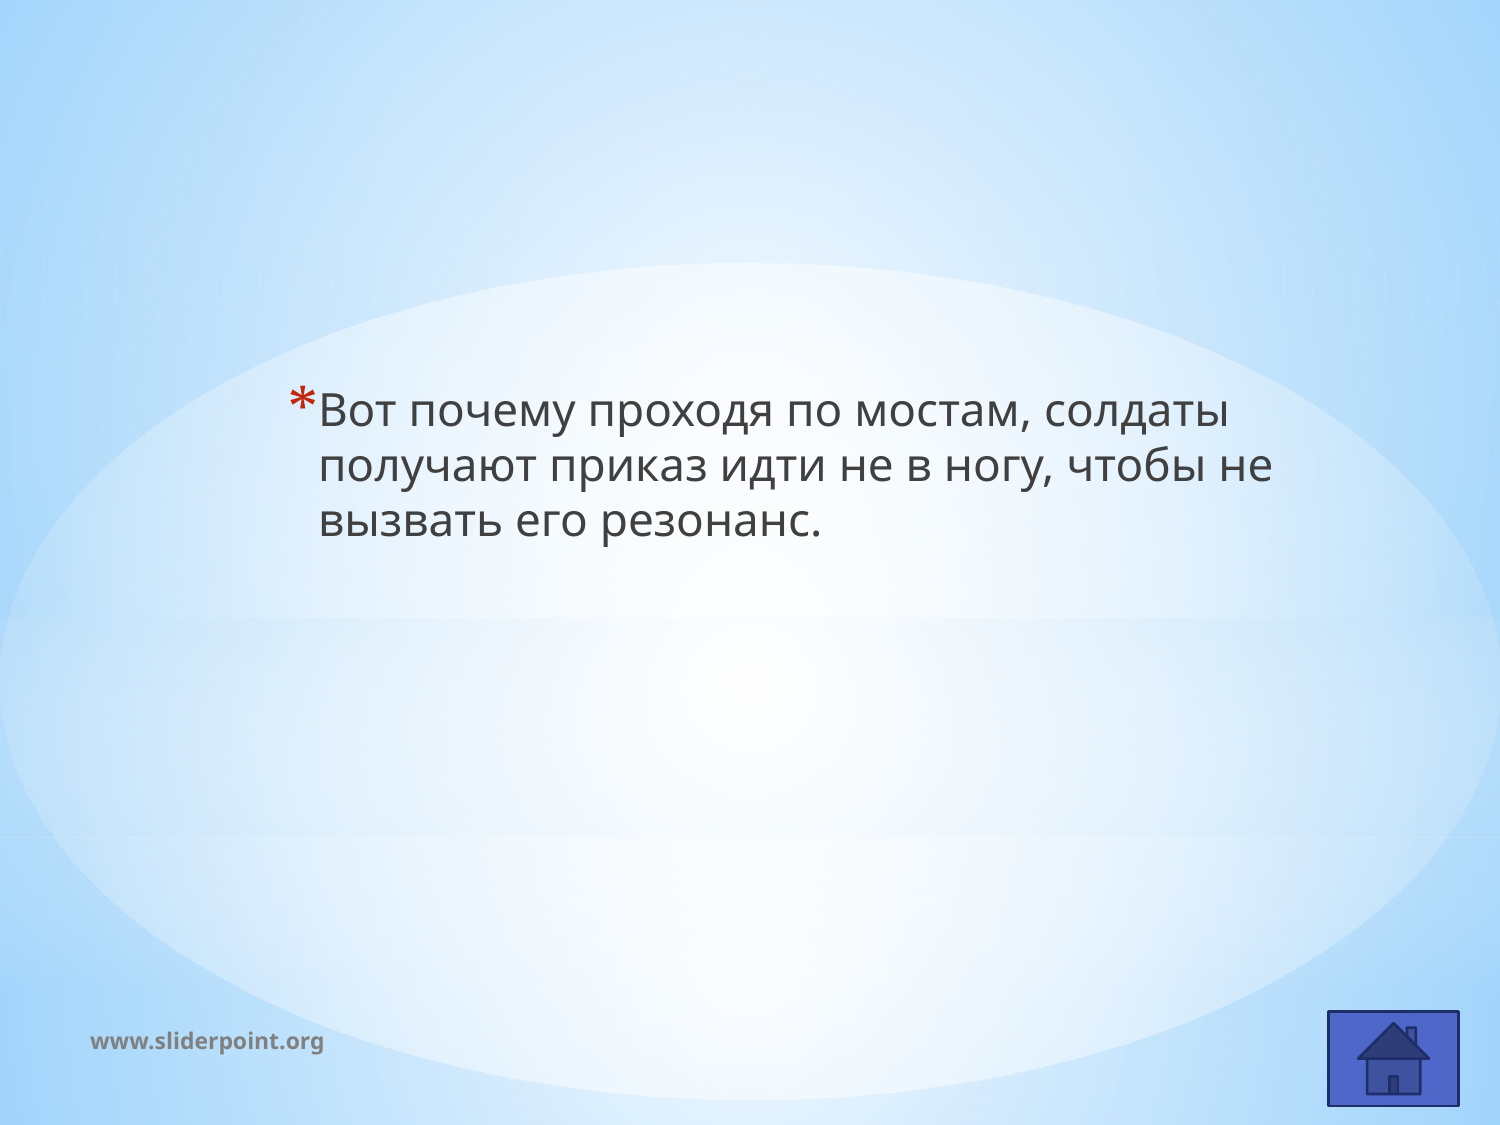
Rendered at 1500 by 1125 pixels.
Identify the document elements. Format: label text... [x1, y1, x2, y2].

list Вот почему проходя по мостам, солдаты получают приказ идти не в ногу, чтобы не вызвать его резонанс. [265, 373, 1316, 944]
footer www.sliderpoint.org [75, 1012, 625, 1073]
text_box [1327, 1010, 1460, 1107]
